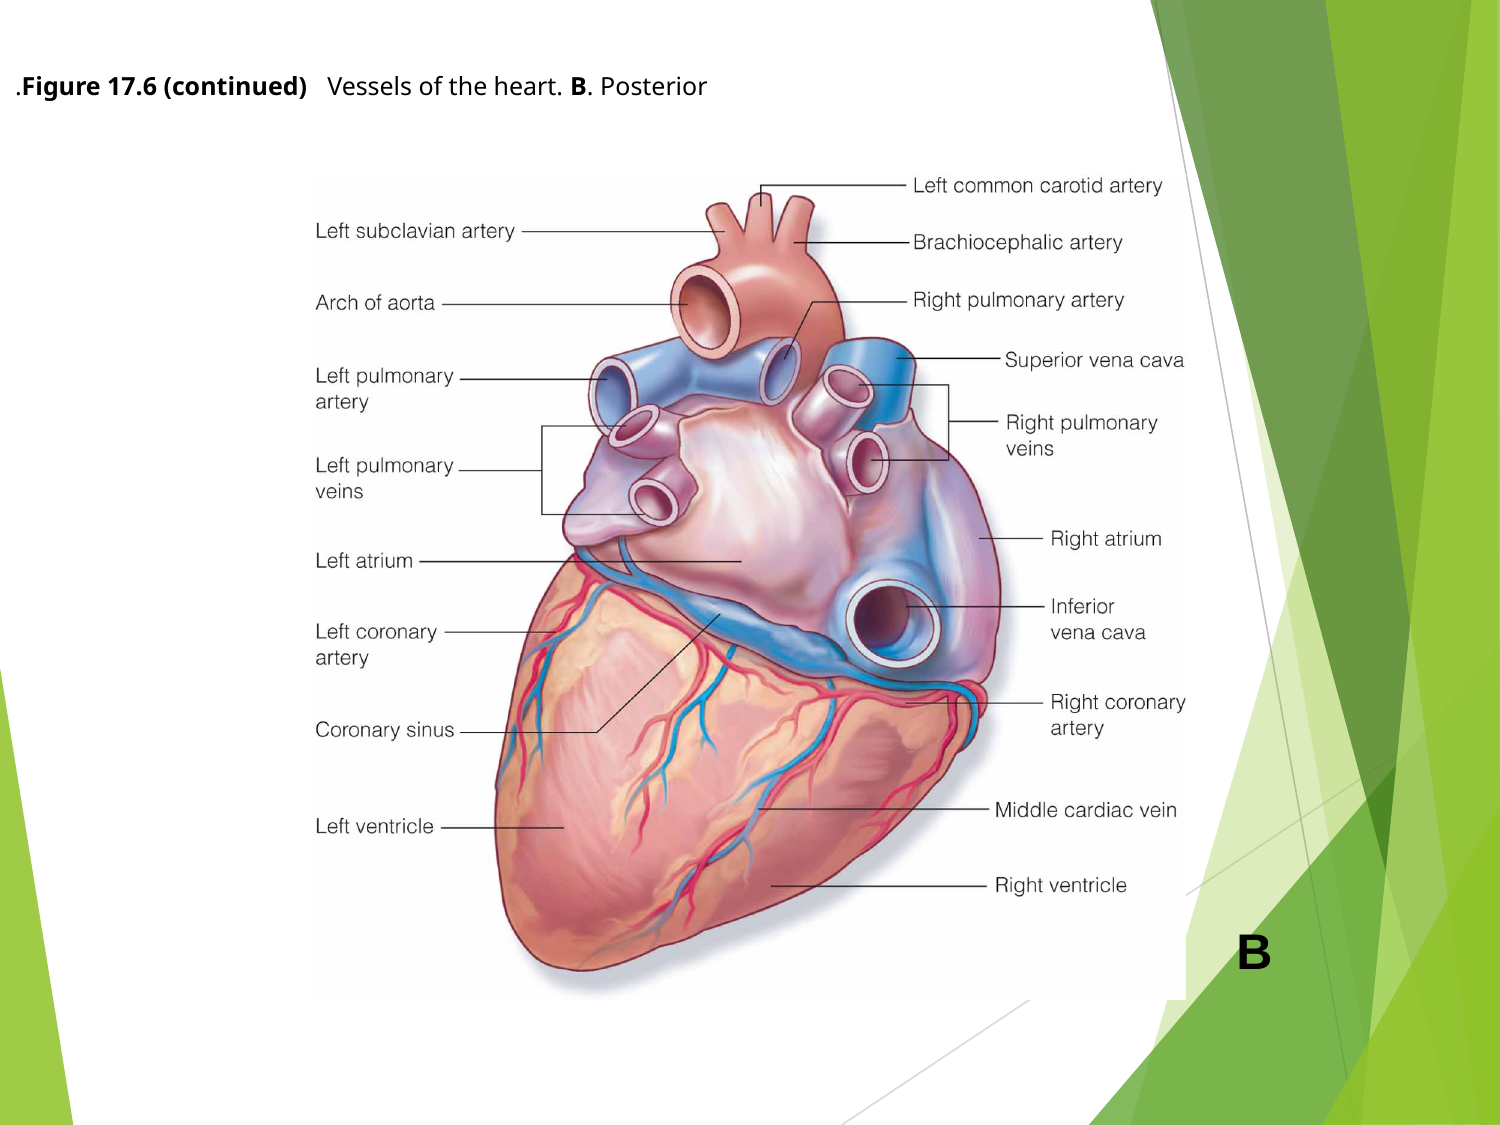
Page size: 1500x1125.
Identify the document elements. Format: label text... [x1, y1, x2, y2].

text_box B [1221, 912, 1288, 988]
picture [315, 174, 1186, 1000]
title Figure 17.6 (continued) Vessels of the heart. B. Posterior. [0, 62, 1350, 176]
